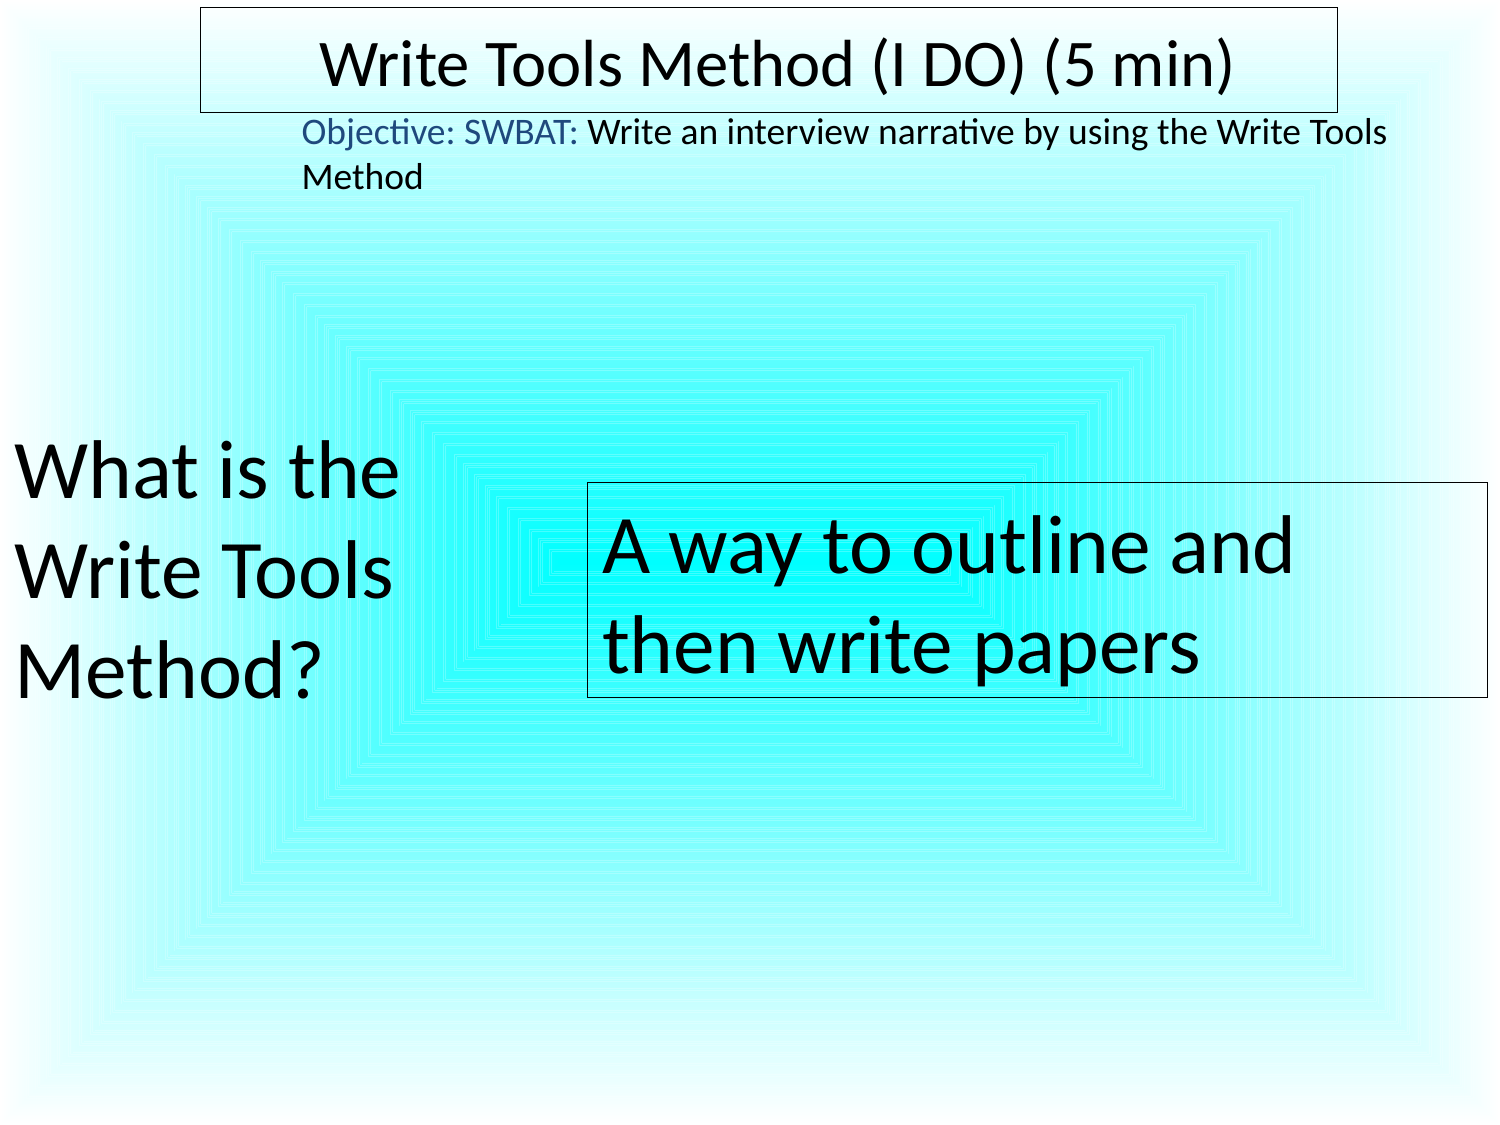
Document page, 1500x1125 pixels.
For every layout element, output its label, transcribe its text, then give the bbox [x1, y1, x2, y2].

text_box A way to outline and then write papers [587, 482, 1488, 698]
title Write Tools Method (I DO) (5 min) [200, 7, 1338, 99]
text_box Objective: SWBAT: Write an interview narrative by using the Write Tools Method [108, 99, 1450, 205]
text_box What is the Write Tools Method? [0, 407, 550, 723]
